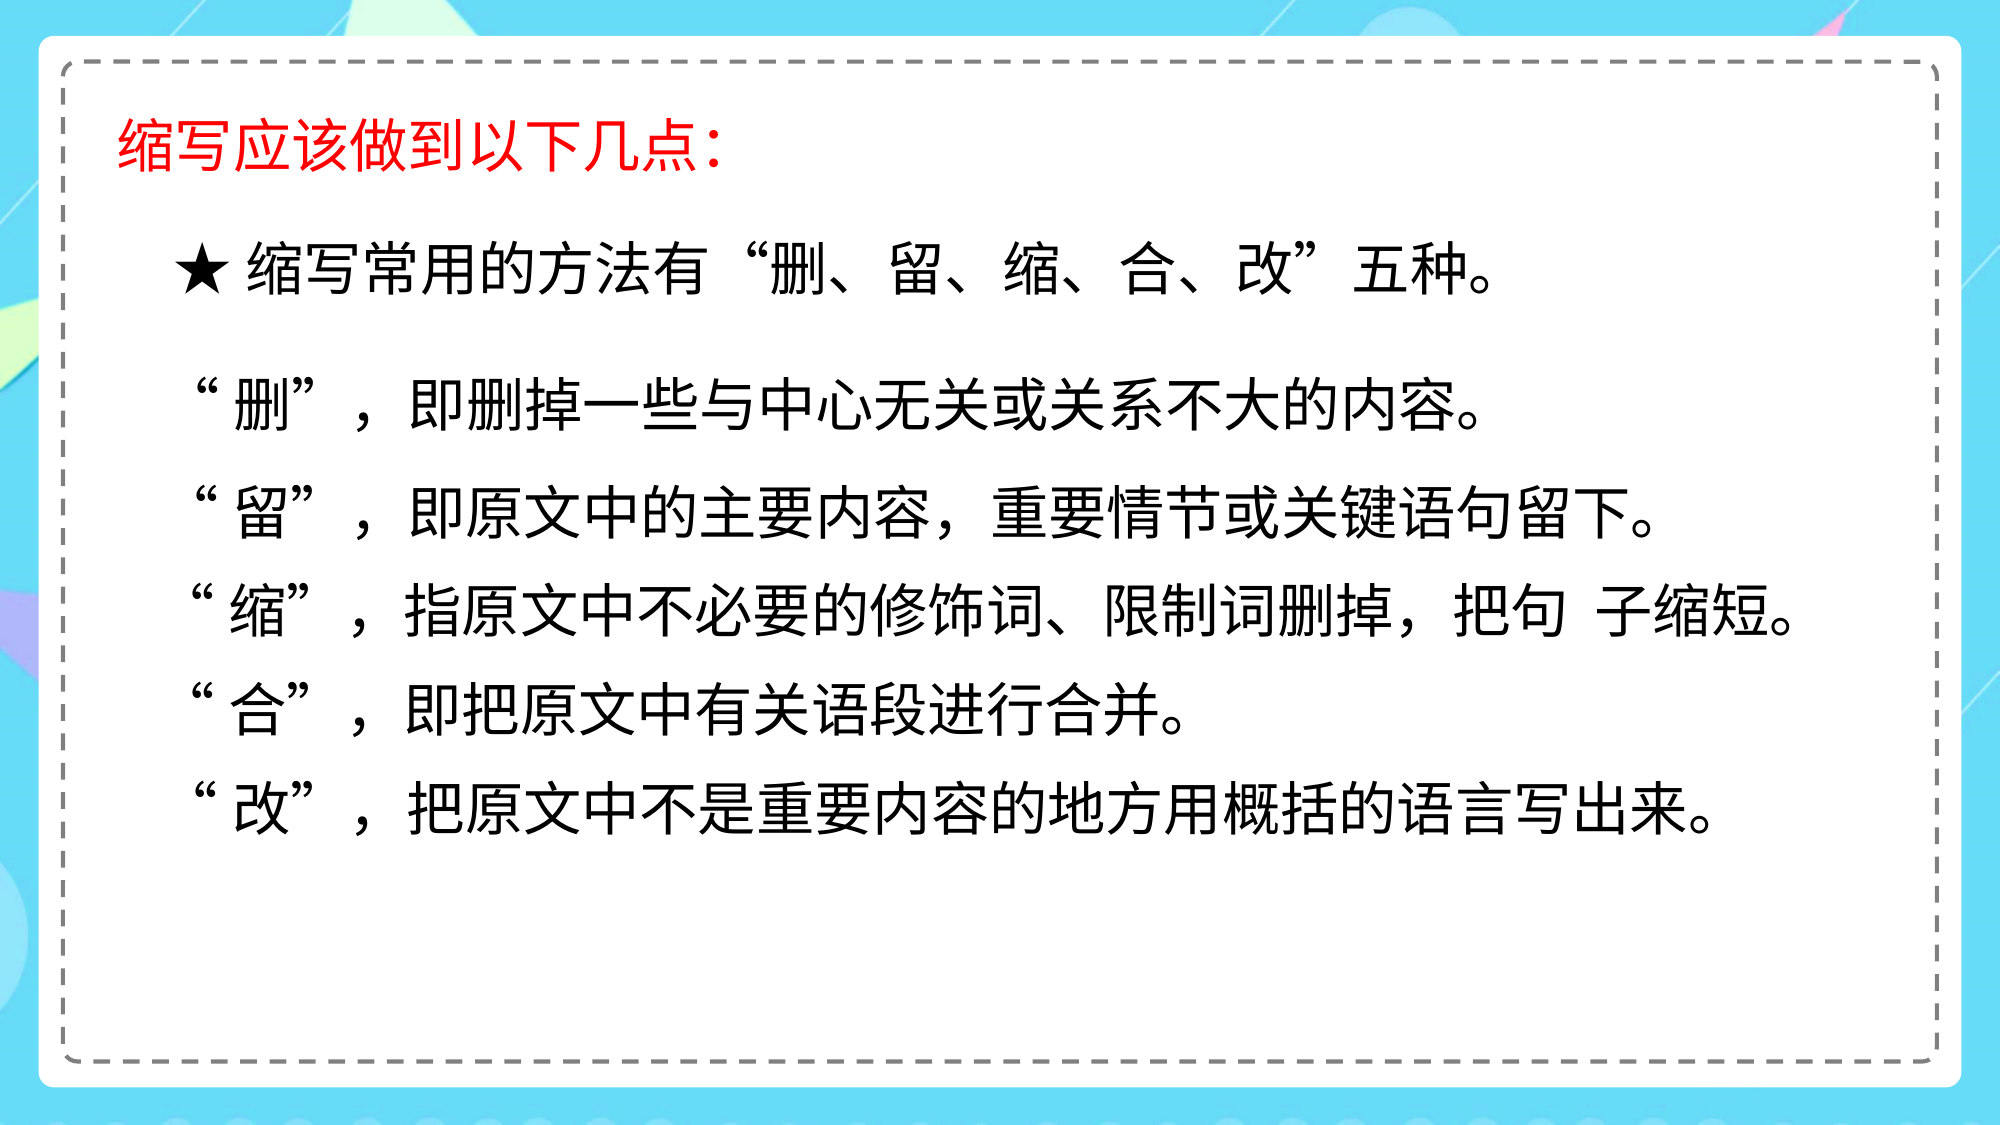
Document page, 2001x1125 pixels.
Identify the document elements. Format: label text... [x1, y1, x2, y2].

text_box 缩写应该做到以下几点： [101, 101, 773, 187]
text_box ★缩写常用的方法有“删、留、缩、合、改”五种。 [158, 224, 1542, 310]
picture [0, 0, 2000, 1125]
text_box “删”，即删掉一些与中心无关或关系不大的内容。 [146, 361, 1993, 446]
text_box “改”，把原文中不是重要内容的地方用概括的语言写出来。 [145, 764, 1933, 849]
text_box “留”，即原文中的主要内容，重要情节或关键语句留下。 [145, 469, 1968, 554]
text_box “合”，即把原文中有关语段进行合并。 [141, 665, 1771, 751]
text_box “缩”，指原文中不必要的修饰词、限制词删掉，把句 子缩短。 [141, 566, 1914, 652]
